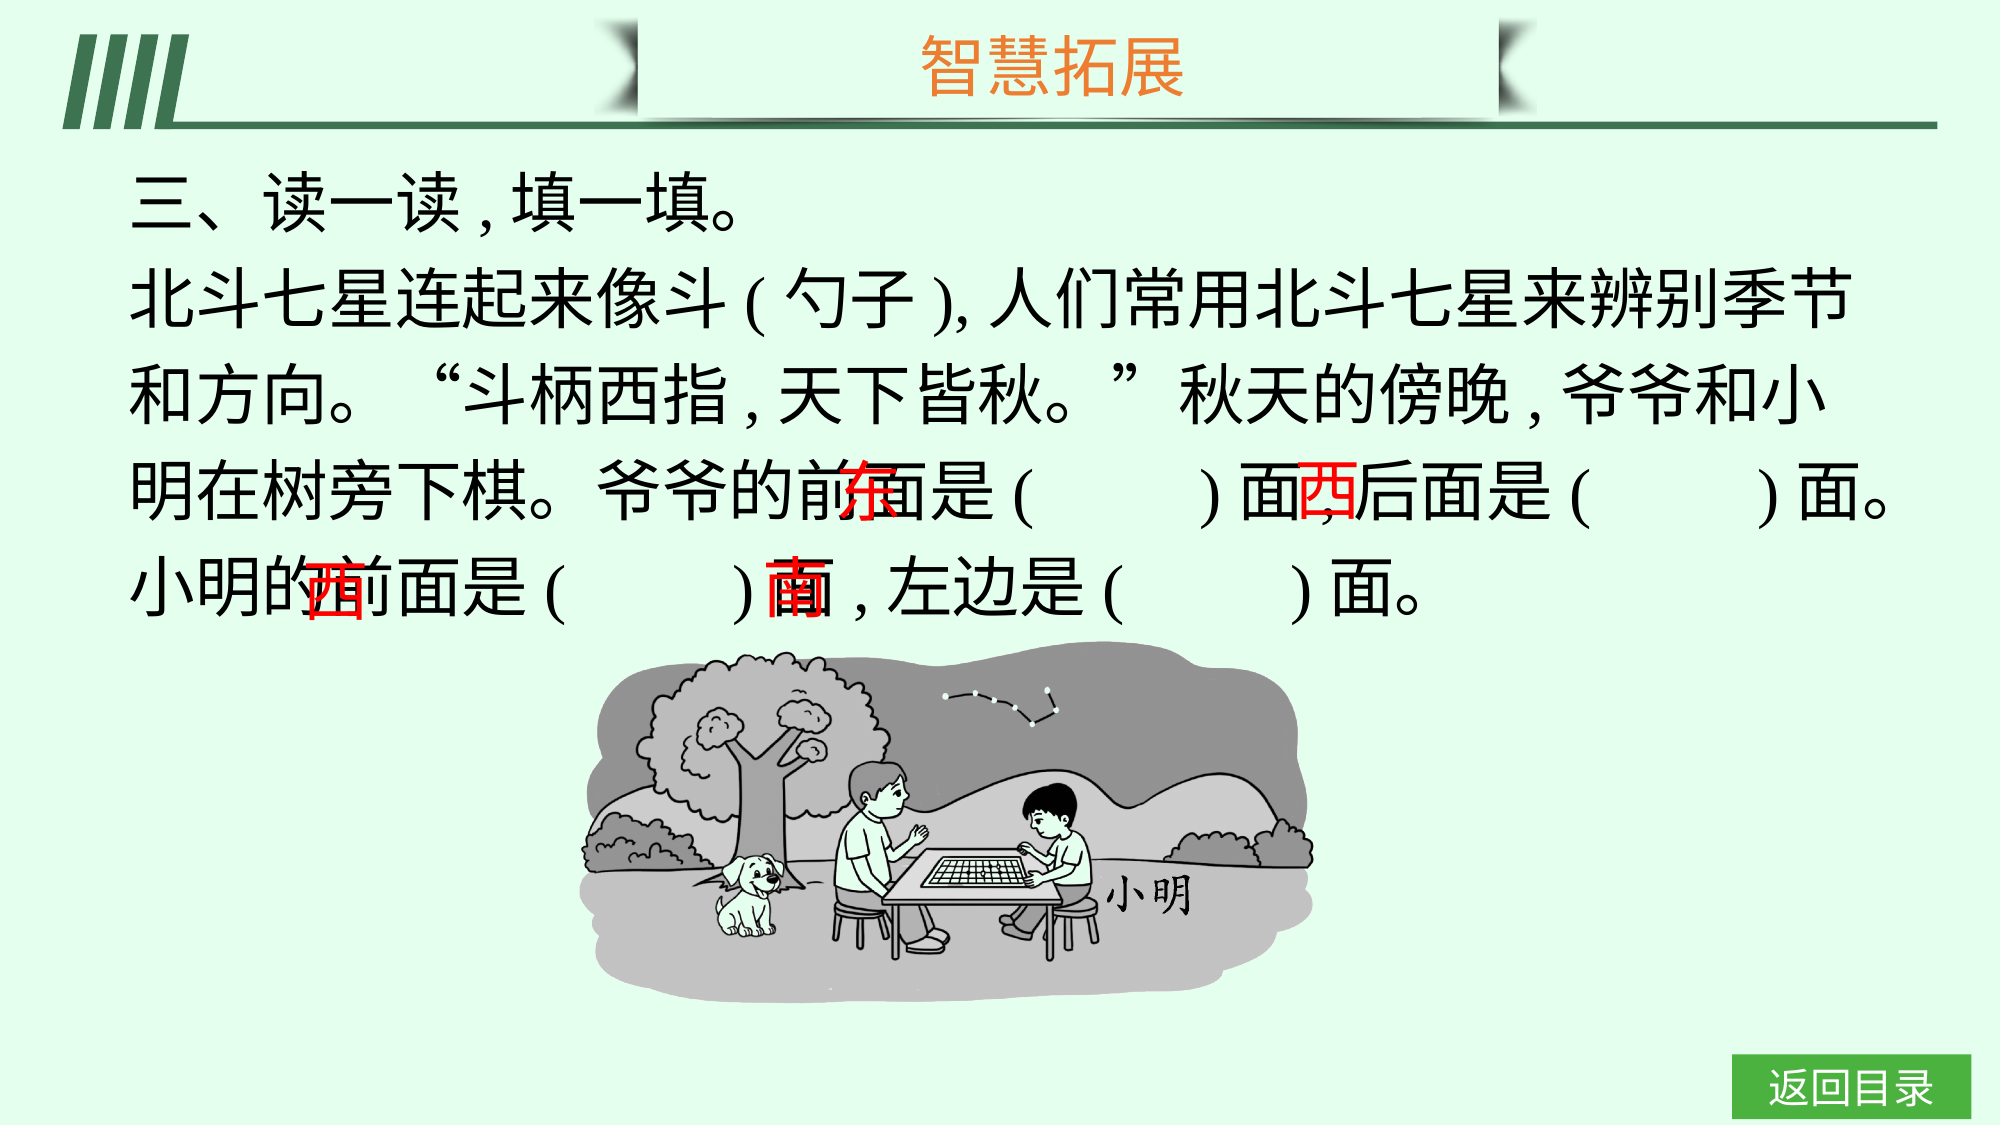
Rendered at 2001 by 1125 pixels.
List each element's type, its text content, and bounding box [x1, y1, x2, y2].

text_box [62, 34, 1938, 130]
text_box 三、读一读,填一填。 北斗七星连起来像斗(勺子),人们常用北斗七星来辨别季节和方向。“斗柄西指,天下皆秋。”秋天的傍晚,爷爷和小明在树旁下棋。爷爷的前面是( )面,后面是( )面。小明的前面是( )面,左边是( )面。 [113, 137, 1887, 632]
text_box 西 [288, 525, 385, 636]
text_box 南 [747, 522, 844, 627]
picture [559, 627, 1328, 1015]
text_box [594, 16, 1537, 127]
text_box 西 [1279, 424, 1377, 535]
text_box 东 [820, 426, 917, 537]
